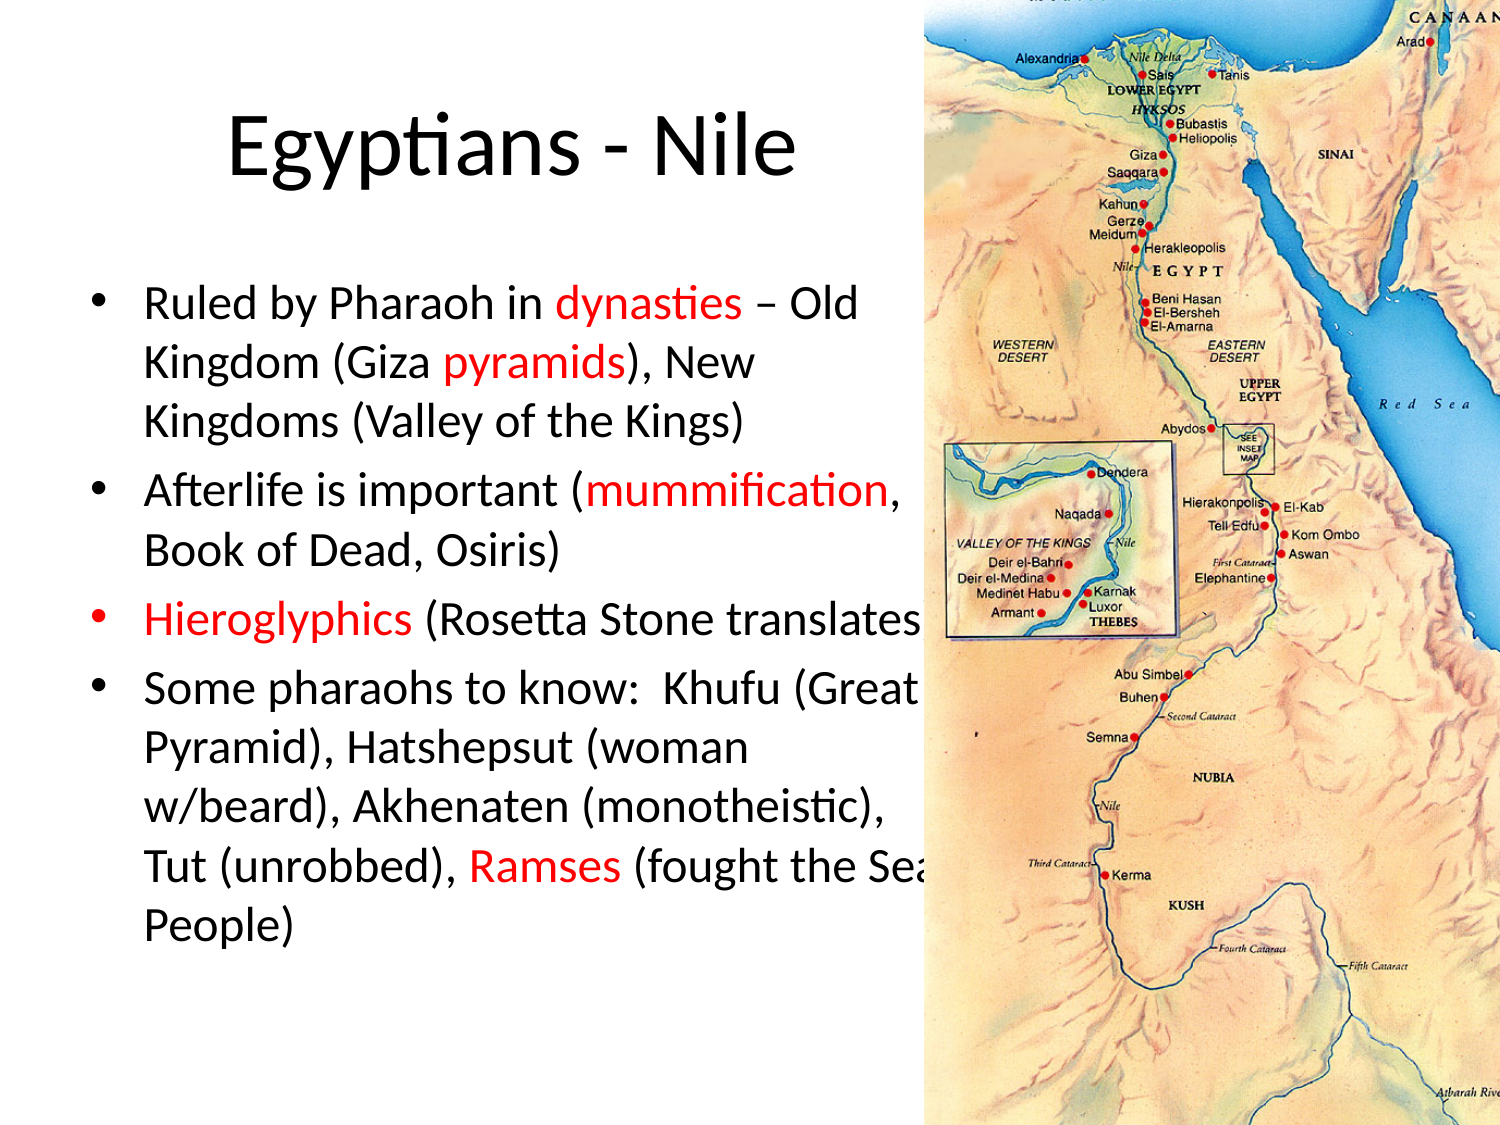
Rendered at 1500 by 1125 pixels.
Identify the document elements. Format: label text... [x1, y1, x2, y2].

title Egyptians - Nile [75, 45, 919, 233]
list Ruled by Pharaoh in dynasties – Old Kingdom (Giza pyramids), New Kingdoms (Valley of the Kings) Afterlife is important (mummification, Book of Dead, Osiris) Hieroglyphics (Rosetta Stone translates) Some pharaohs to know: Khufu (Great Pyramid), Hatshepsut (woman w/beard), Akhenaten (monotheistic), Tut (unrobbed), Ramses (fought the Sea People) [75, 262, 919, 1005]
picture [924, 0, 1500, 1125]
